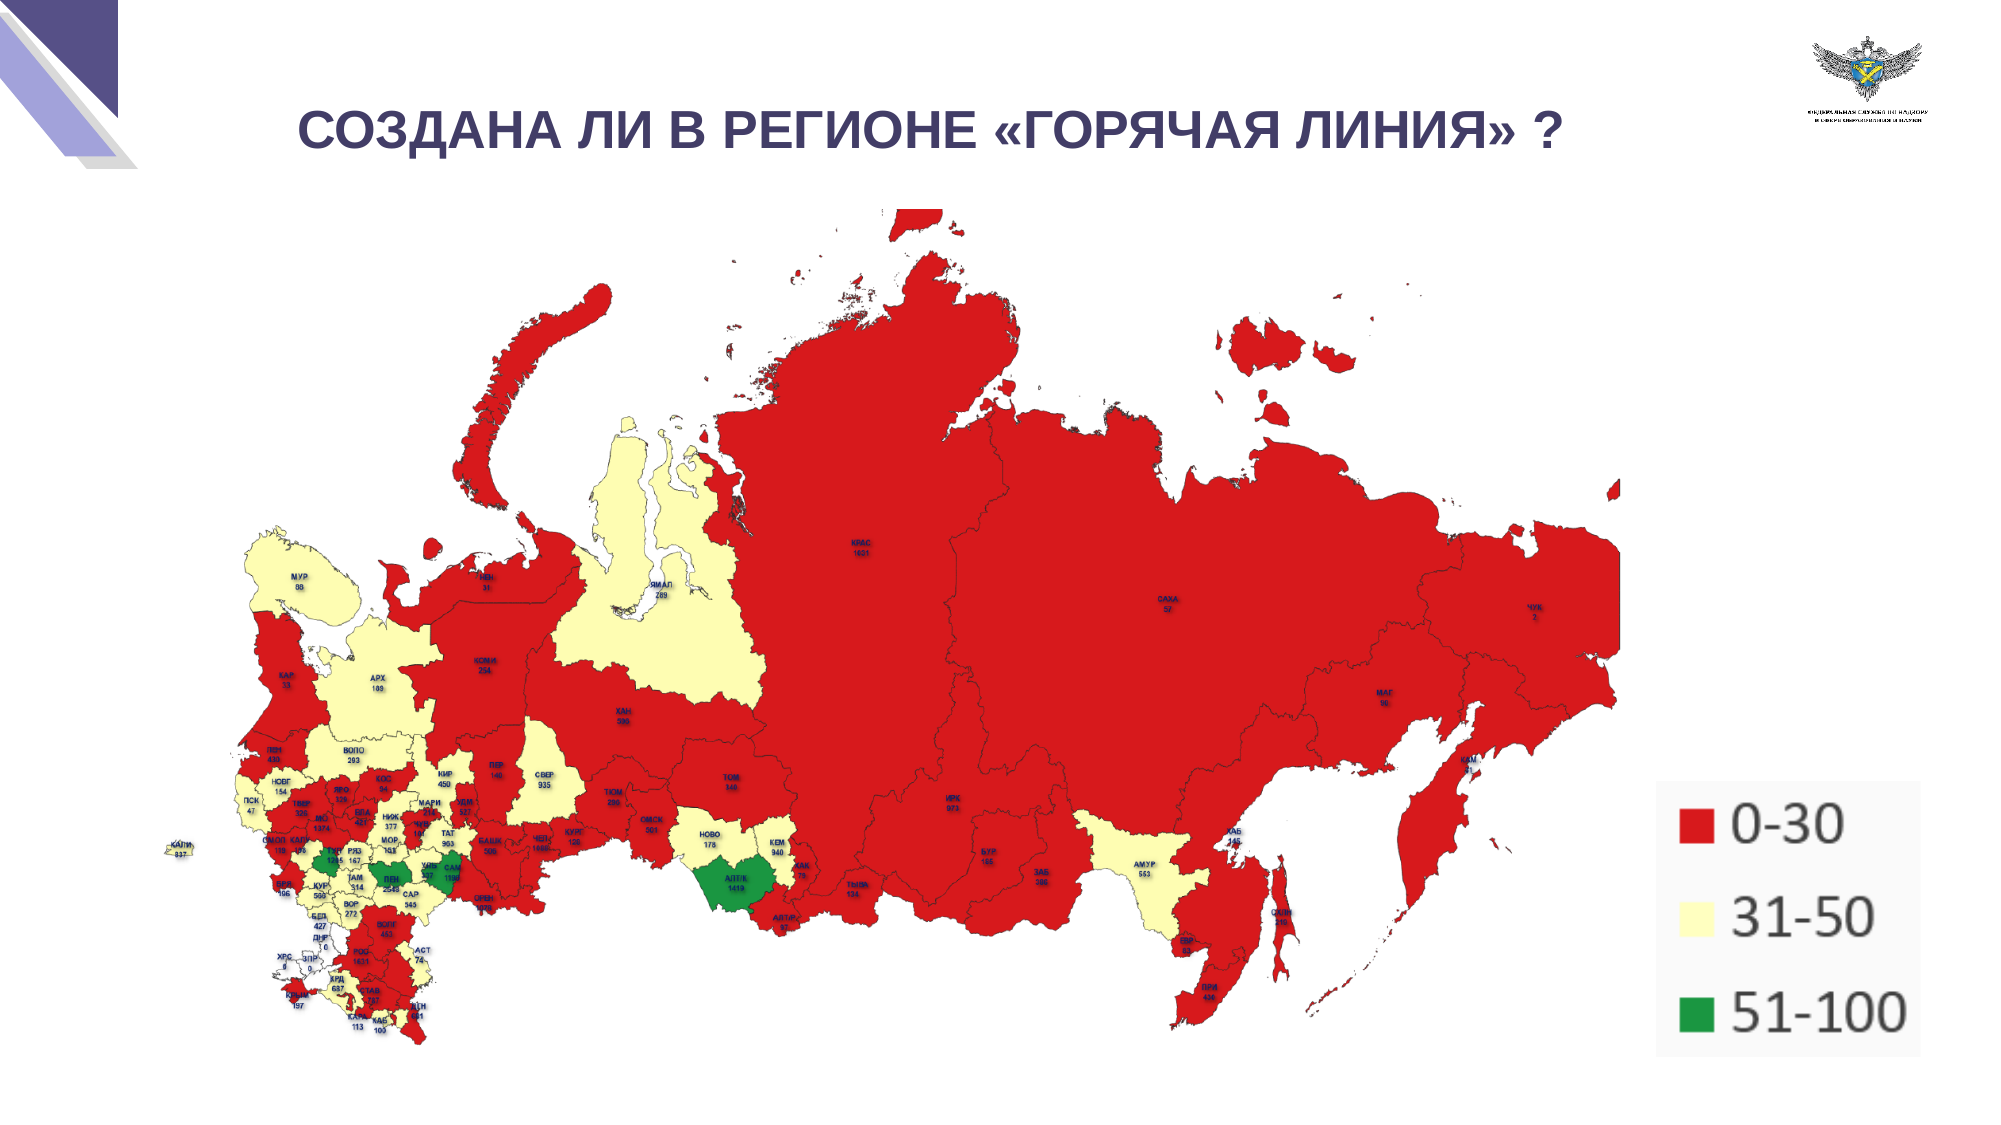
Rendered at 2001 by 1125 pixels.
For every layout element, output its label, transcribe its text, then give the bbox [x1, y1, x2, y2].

text_box СОЗДАНА ЛИ В РЕГИОНЕ «ГОРЯЧАЯ ЛИНИЯ» ? [282, 88, 1667, 167]
picture [1808, 35, 1928, 122]
picture [0, 209, 1934, 1071]
